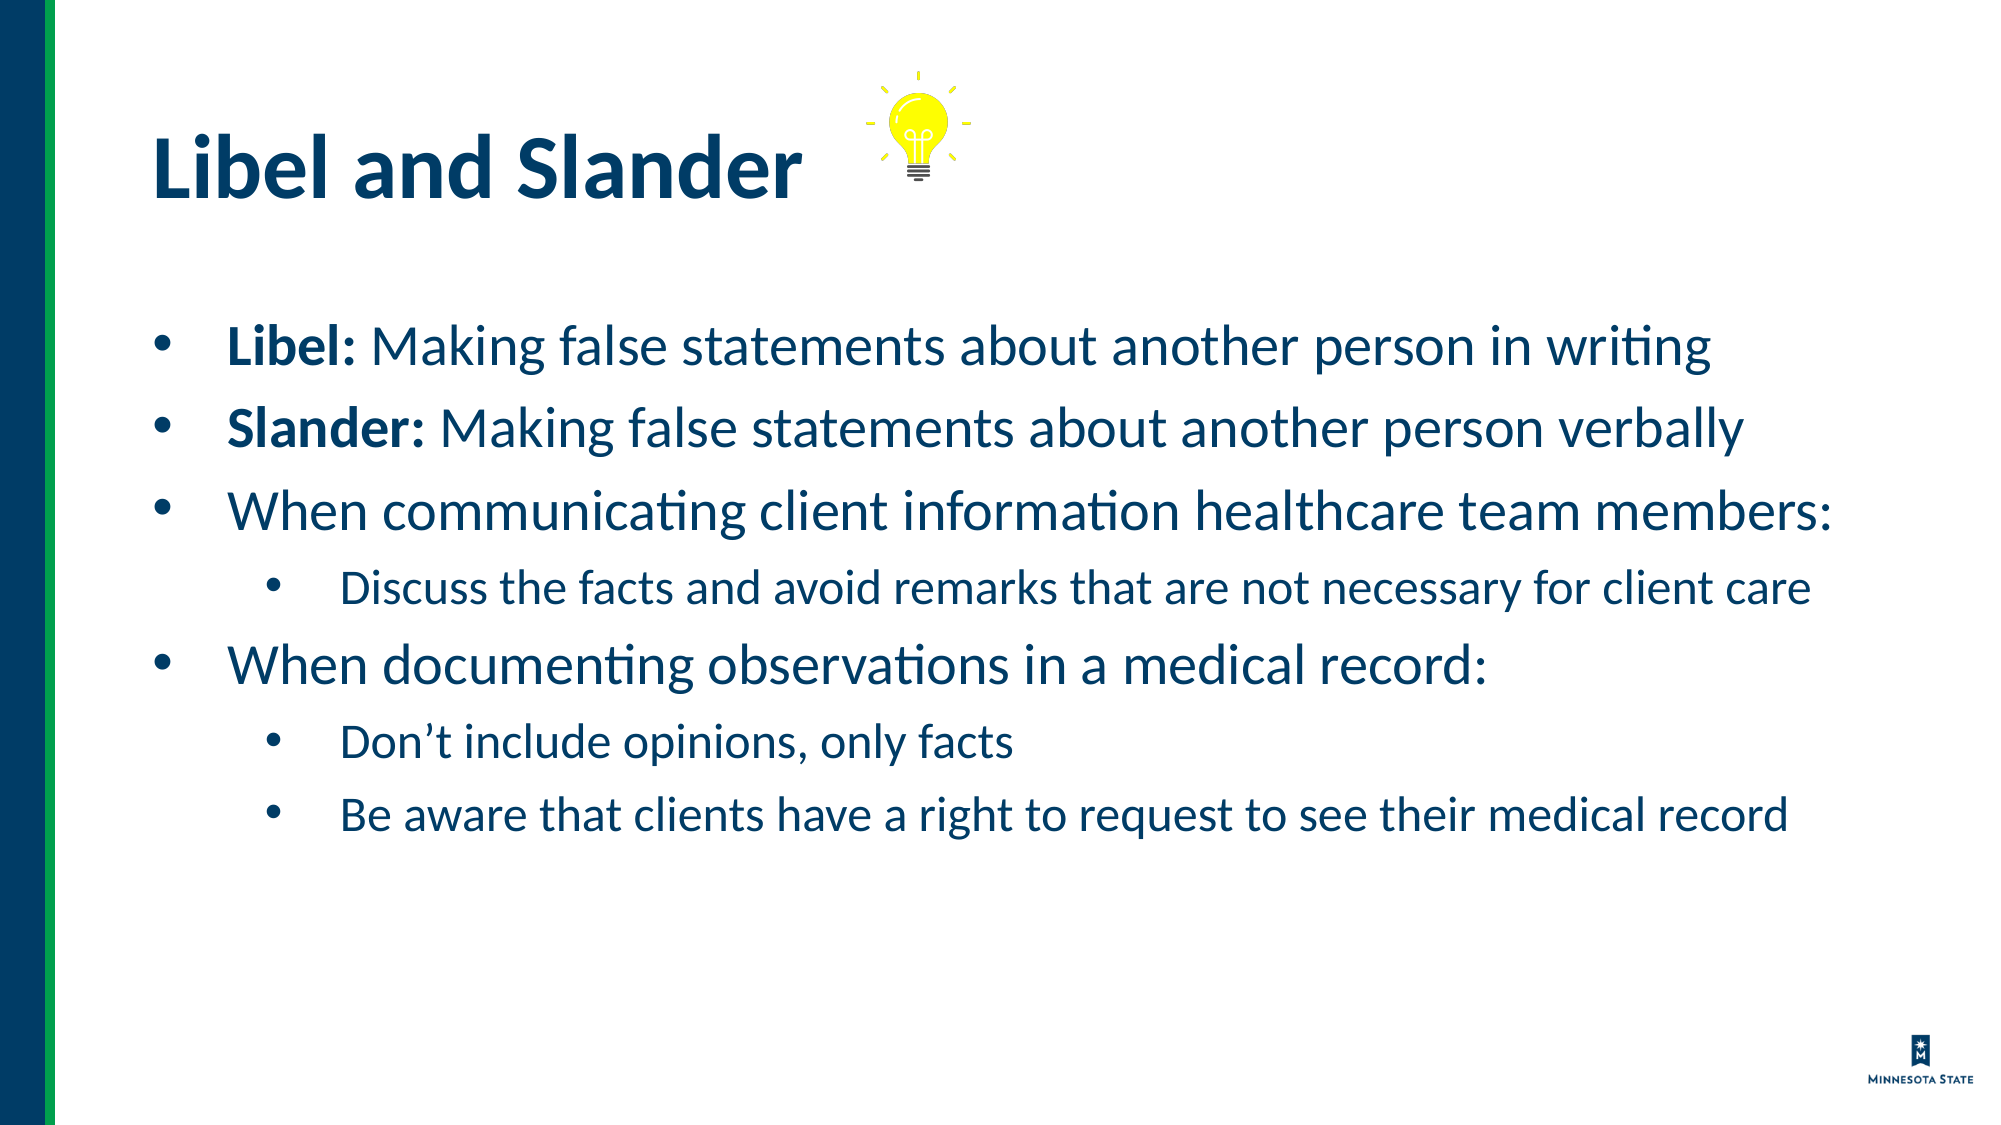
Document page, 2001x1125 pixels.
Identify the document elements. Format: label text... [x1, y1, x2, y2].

picture [837, 42, 1000, 205]
picture [1823, 1028, 2001, 1095]
title Libel and Slander [137, 59, 1863, 278]
list Libel: Making false statements about another person in writing Slander: Making false statements about another person verbally When communicating client information healthcare team members: Discuss the facts and avoid remarks that are not necessary for client care When documenting observations in a medical record: Don’t include opinions, only facts Be aware that clients have a right to request to see their medical record [137, 299, 1863, 1066]
